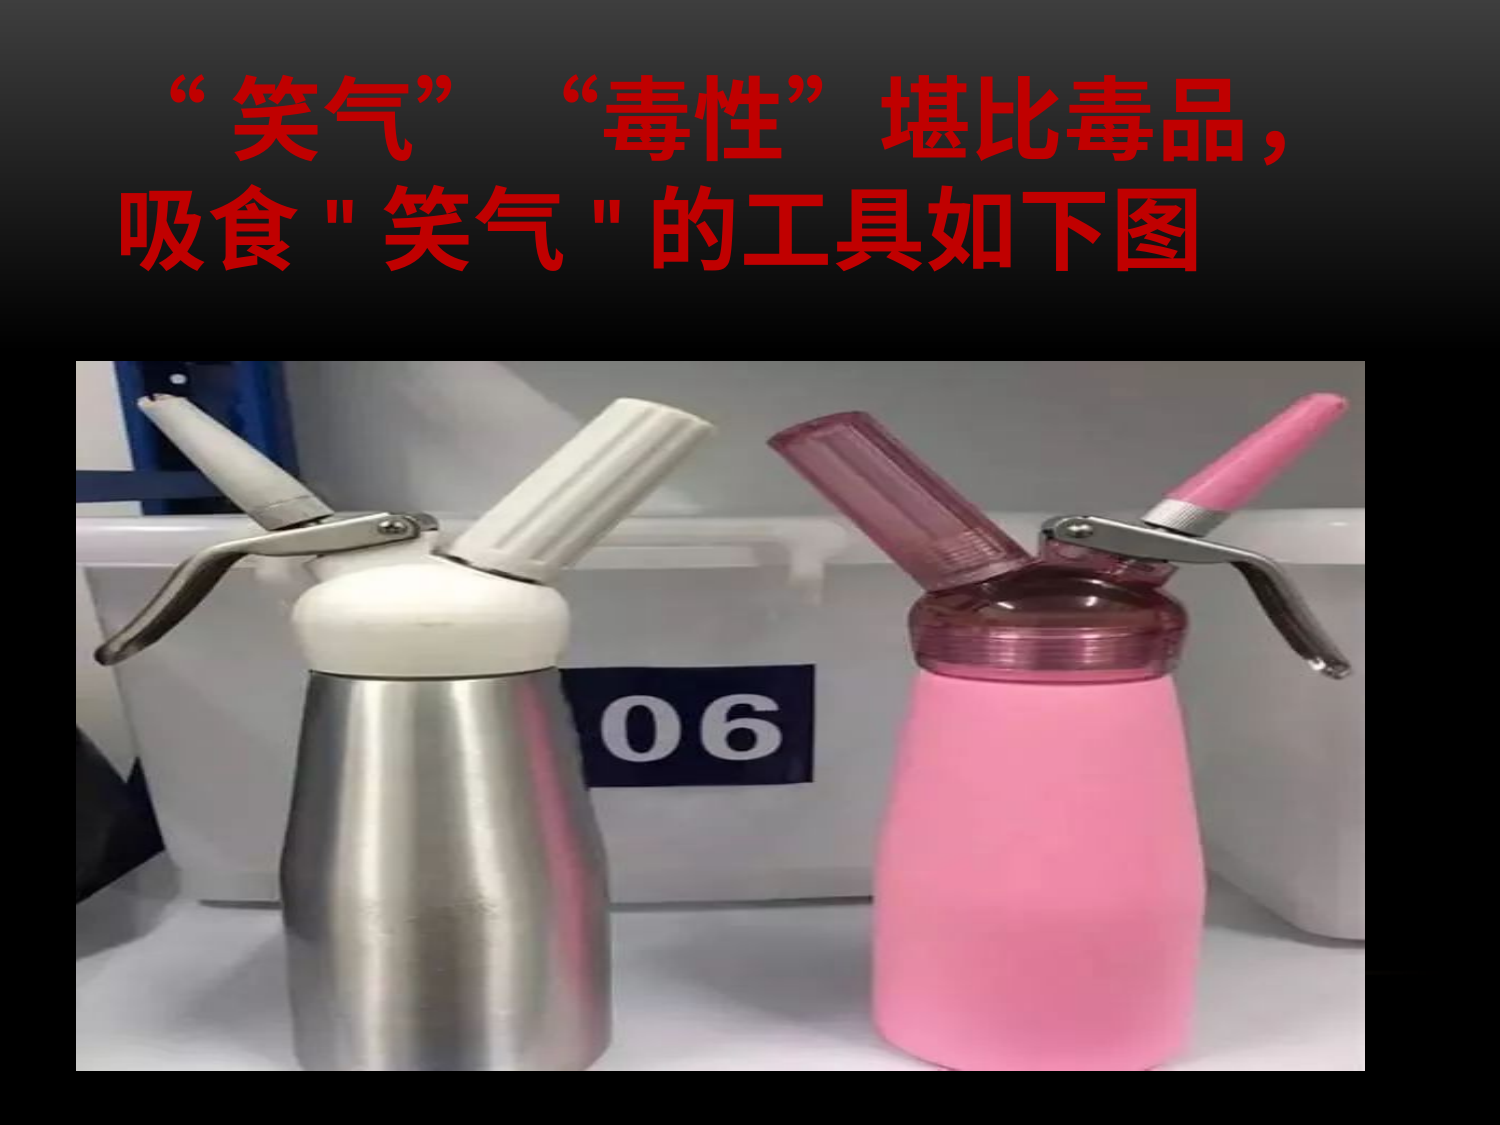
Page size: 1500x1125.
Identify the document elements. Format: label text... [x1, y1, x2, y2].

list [76, 361, 1365, 1071]
title “笑气”“毒性”堪比毒品，吸食"笑气"的工具如下图 [100, 101, 1401, 290]
picture [0, 0, 1500, 1125]
